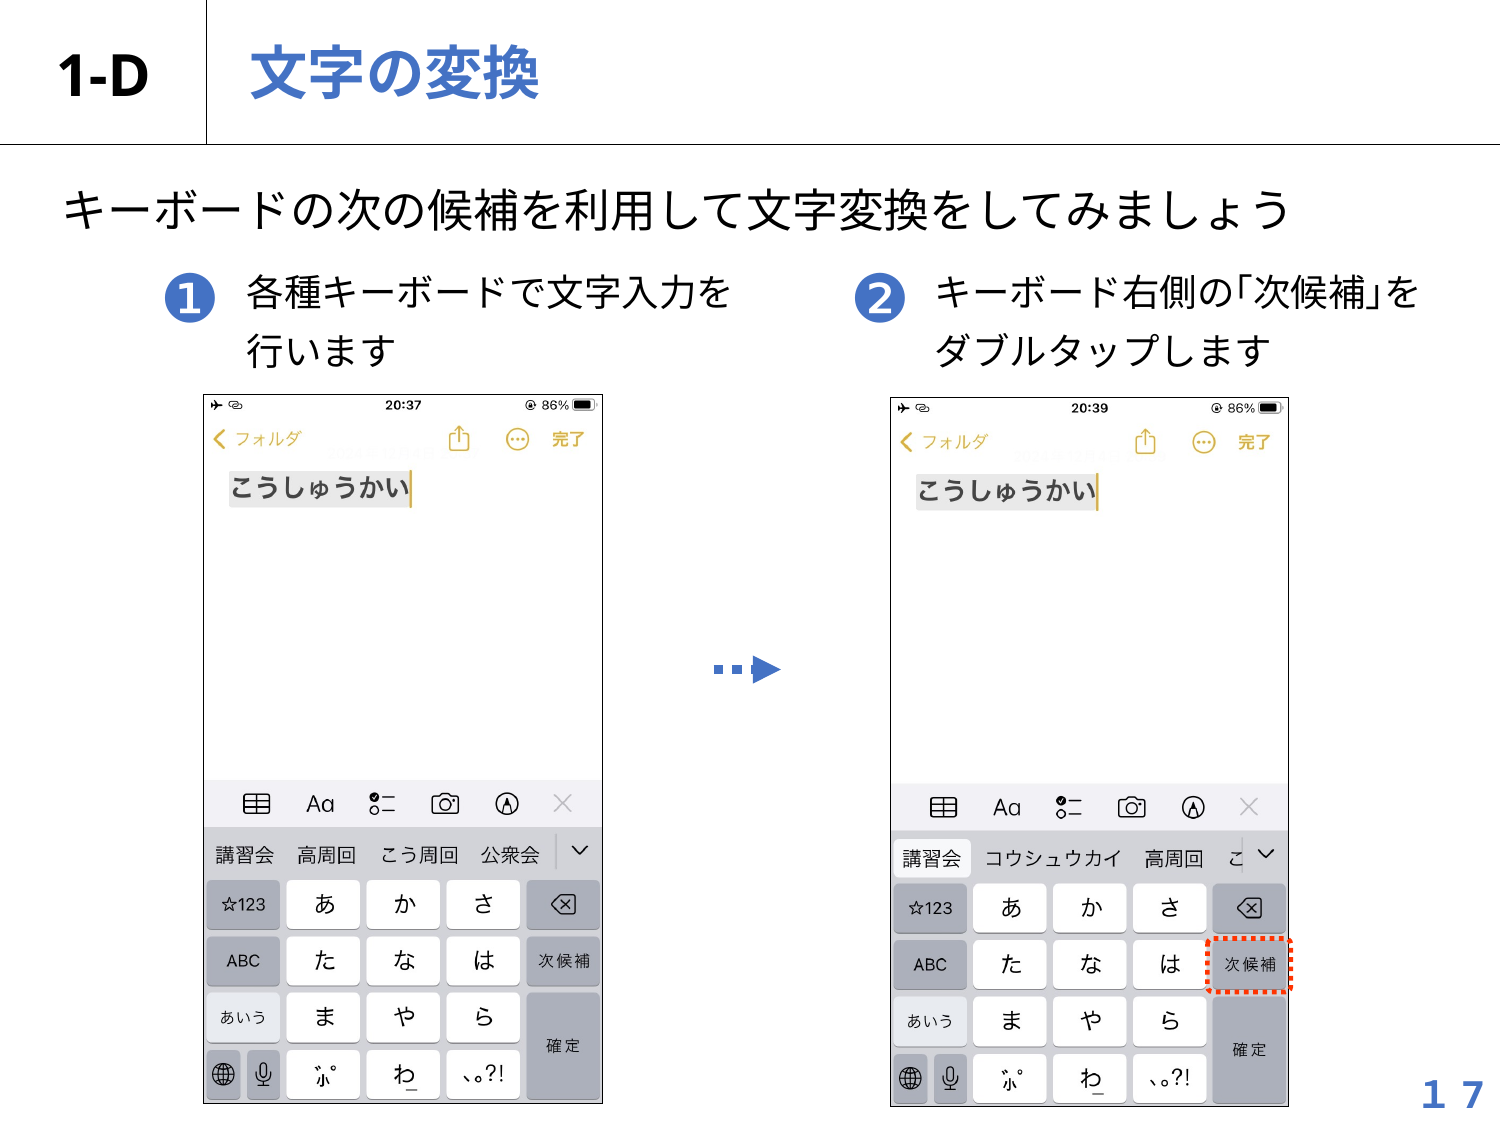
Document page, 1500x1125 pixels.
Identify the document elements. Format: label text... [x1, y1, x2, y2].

text_box ❶ [145, 274, 223, 343]
text_box 各種キーボードで文字入力を行います [231, 274, 766, 381]
text_box ❷ [835, 274, 919, 343]
picture [203, 394, 603, 1104]
text_box 1-D [0, 0, 207, 147]
text_box キーボード右側の｢次候補｣を ダブルタップします [919, 274, 1500, 380]
picture [890, 397, 1289, 1107]
text_box キーボードの次の候補を利用して文字変換をしてみましょう [46, 180, 1500, 274]
text_box 文字の変換 [230, 24, 1459, 119]
text_box １7 [1399, 1063, 1500, 1123]
